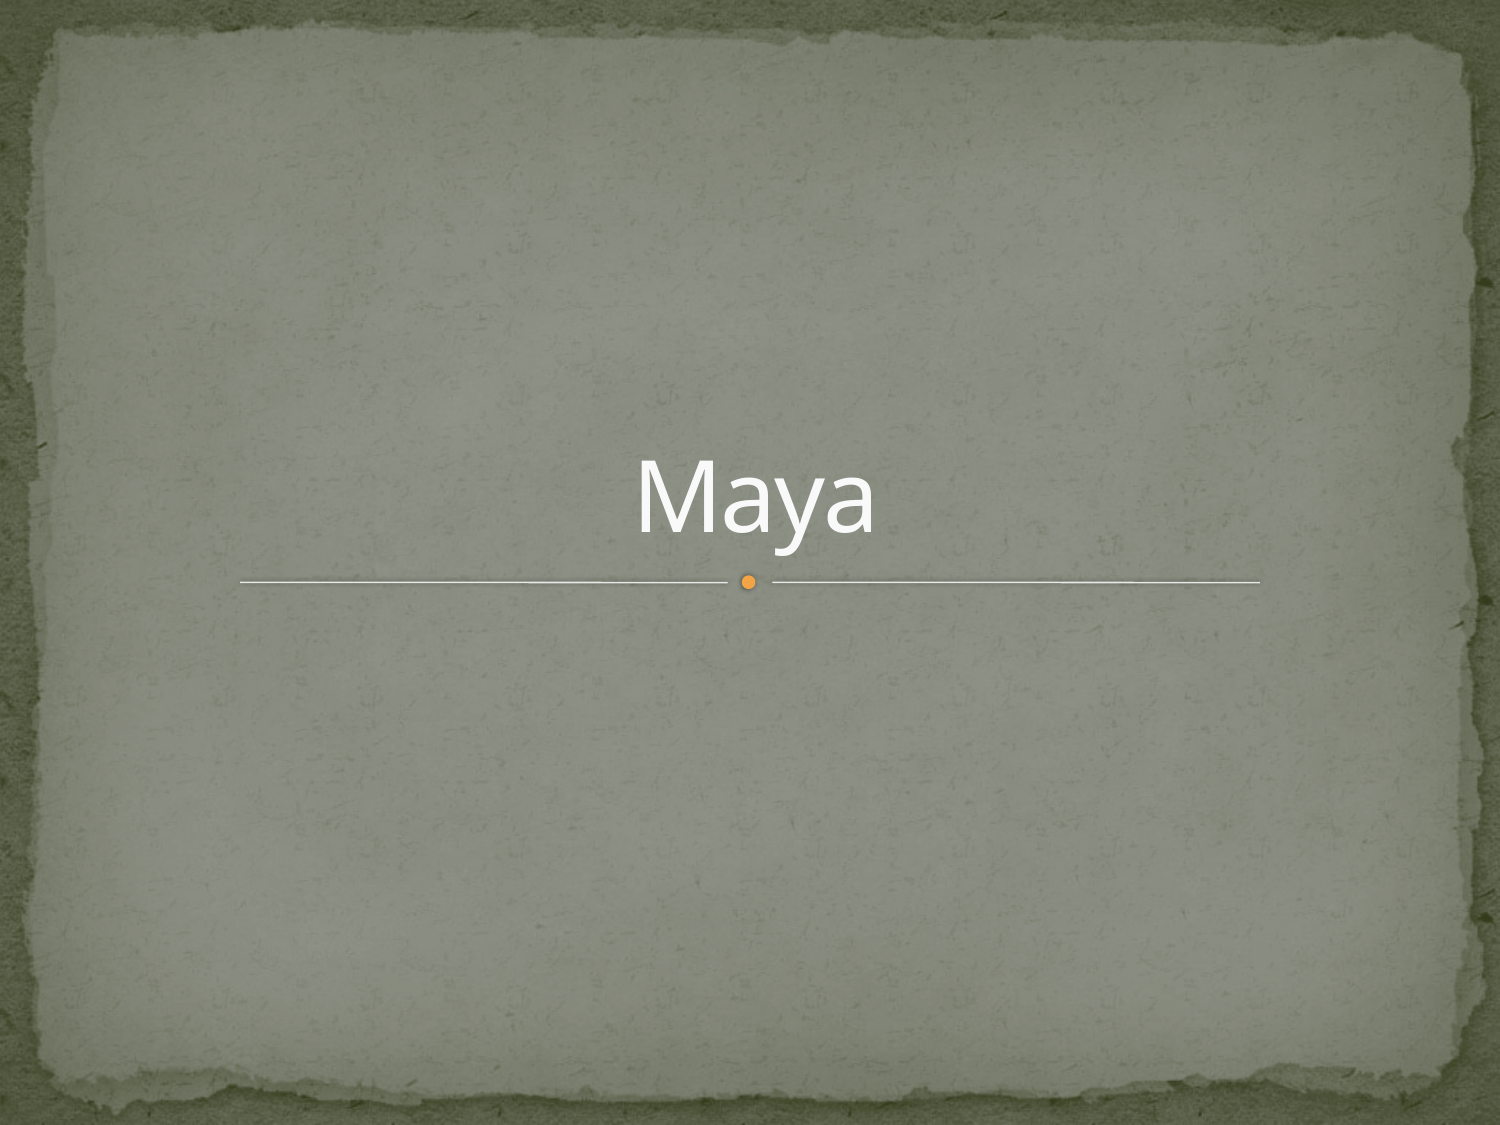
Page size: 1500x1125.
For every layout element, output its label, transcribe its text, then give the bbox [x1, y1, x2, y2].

title Maya [74, 235, 1438, 561]
